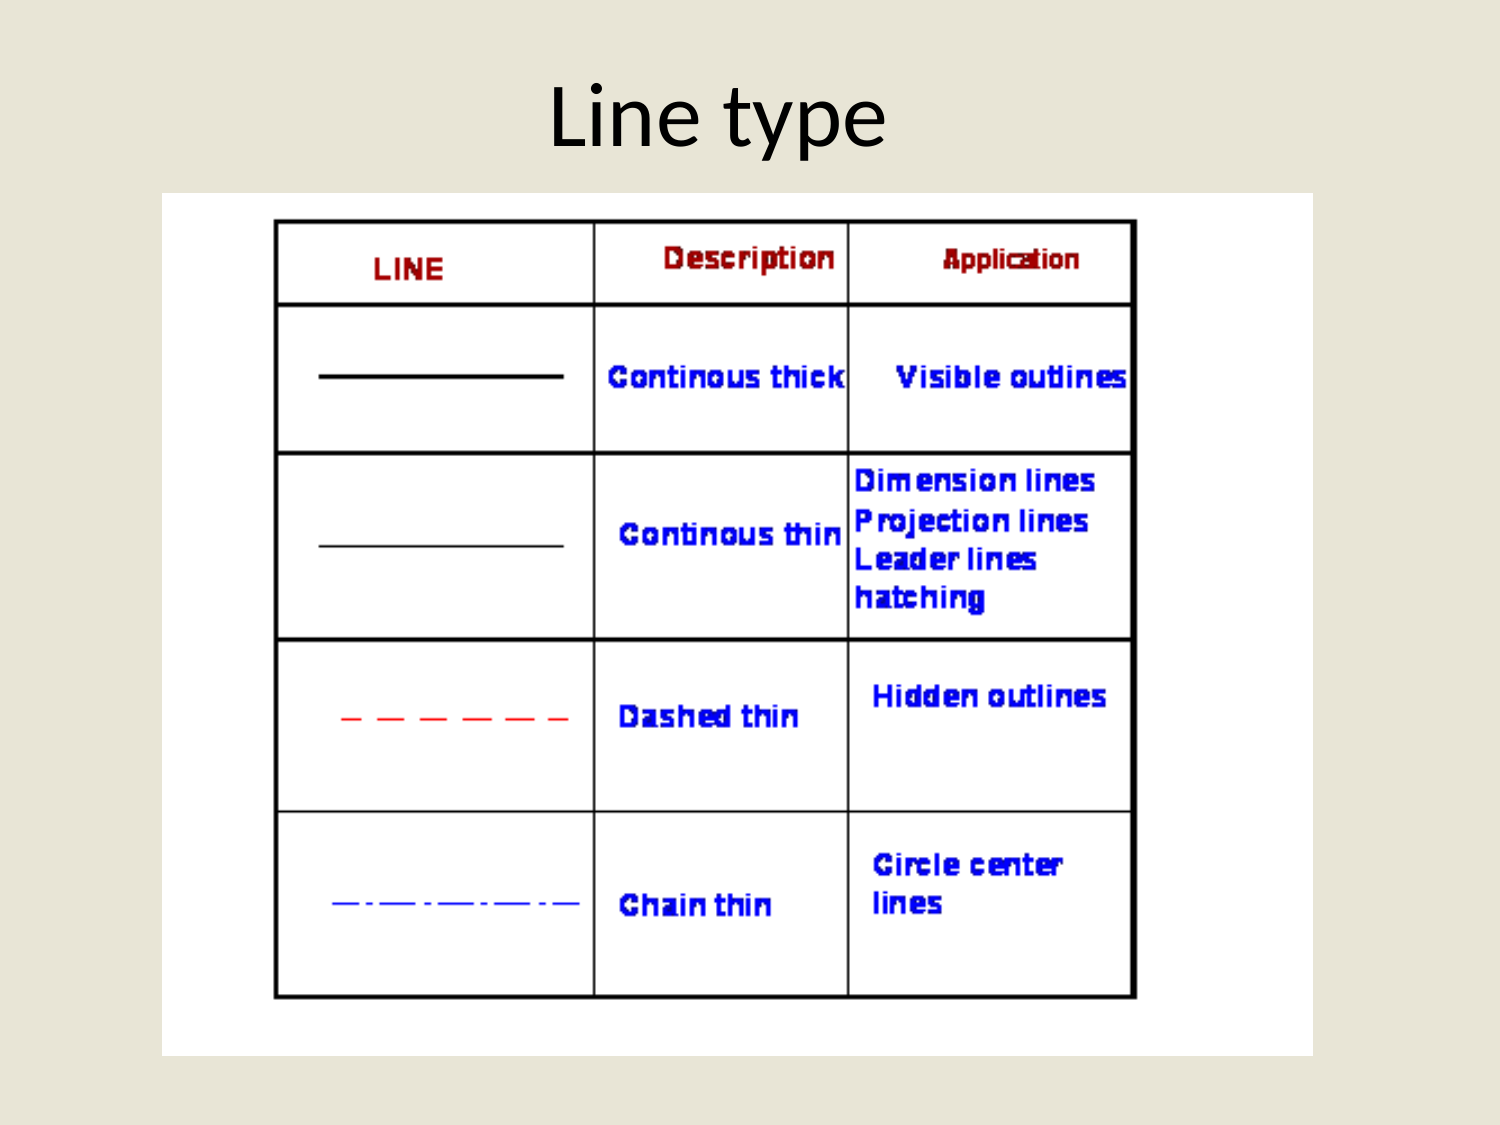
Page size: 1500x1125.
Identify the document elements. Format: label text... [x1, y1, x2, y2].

title Line type [75, 45, 1363, 175]
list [162, 192, 1313, 1056]
